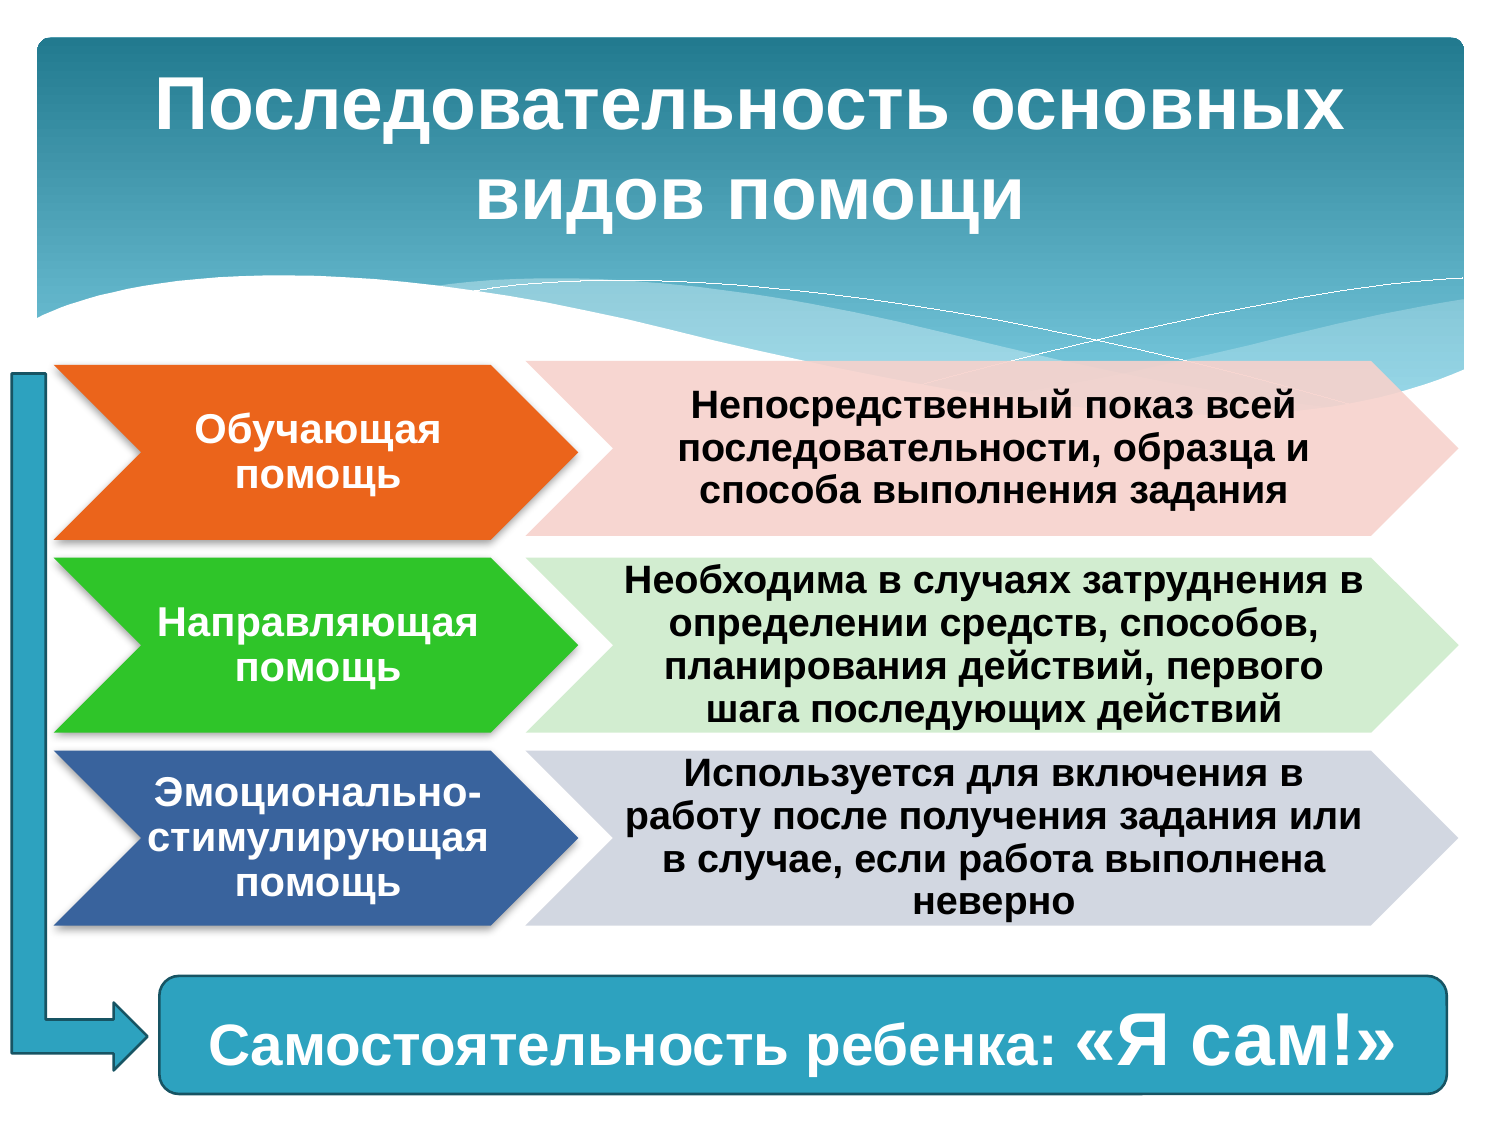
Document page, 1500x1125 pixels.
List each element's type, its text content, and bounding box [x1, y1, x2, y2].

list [52, 278, 1471, 1012]
text_box Самостоятельность ребенка: «Я сам!» [158, 1020, 1449, 1096]
text_box [10, 372, 149, 1072]
title Последовательность основных видов помощи [41, 45, 1459, 244]
